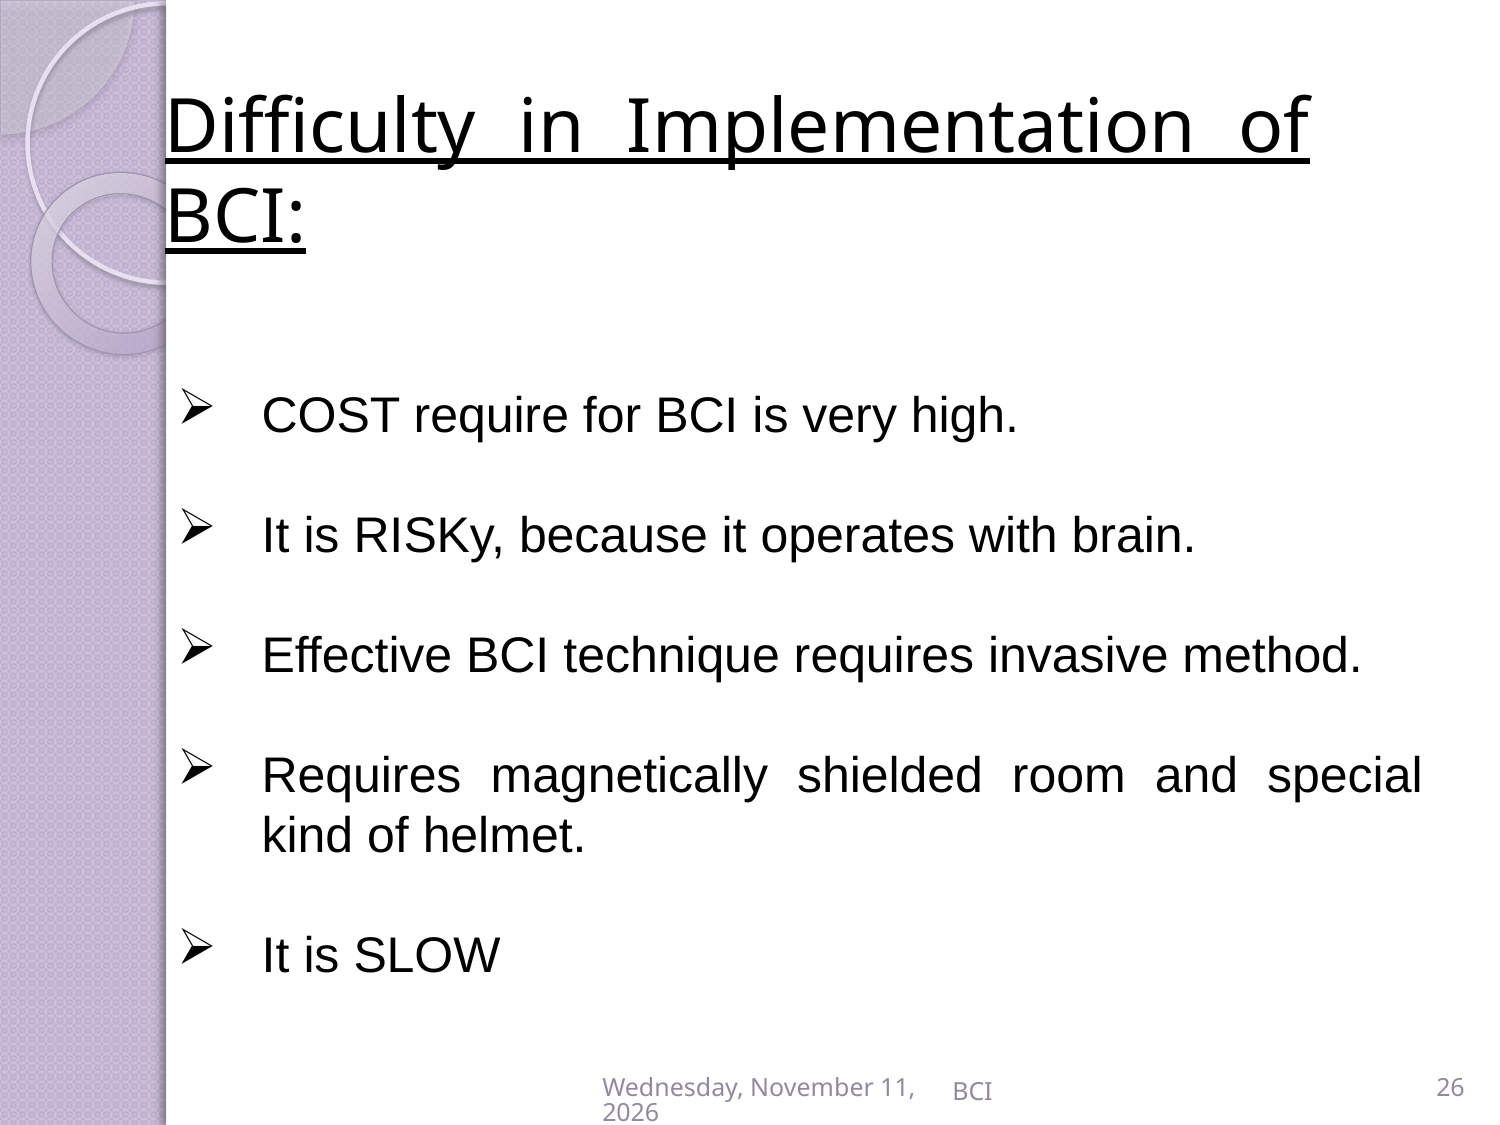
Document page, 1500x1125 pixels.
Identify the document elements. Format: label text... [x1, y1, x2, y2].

text_box Difficulty in Implementation of BCI: [150, 70, 1325, 265]
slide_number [587, 1034, 937, 1113]
text_box COST require for BCI is very high. It is RISKy, because it operates with brain. Effective BCI technique requires invasive method. Requires magnetically shielded room and special kind of helmet. It is SLOW [162, 375, 1438, 1060]
footer BCI [937, 1034, 1413, 1113]
slide_number 26 [1413, 1034, 1488, 1113]
